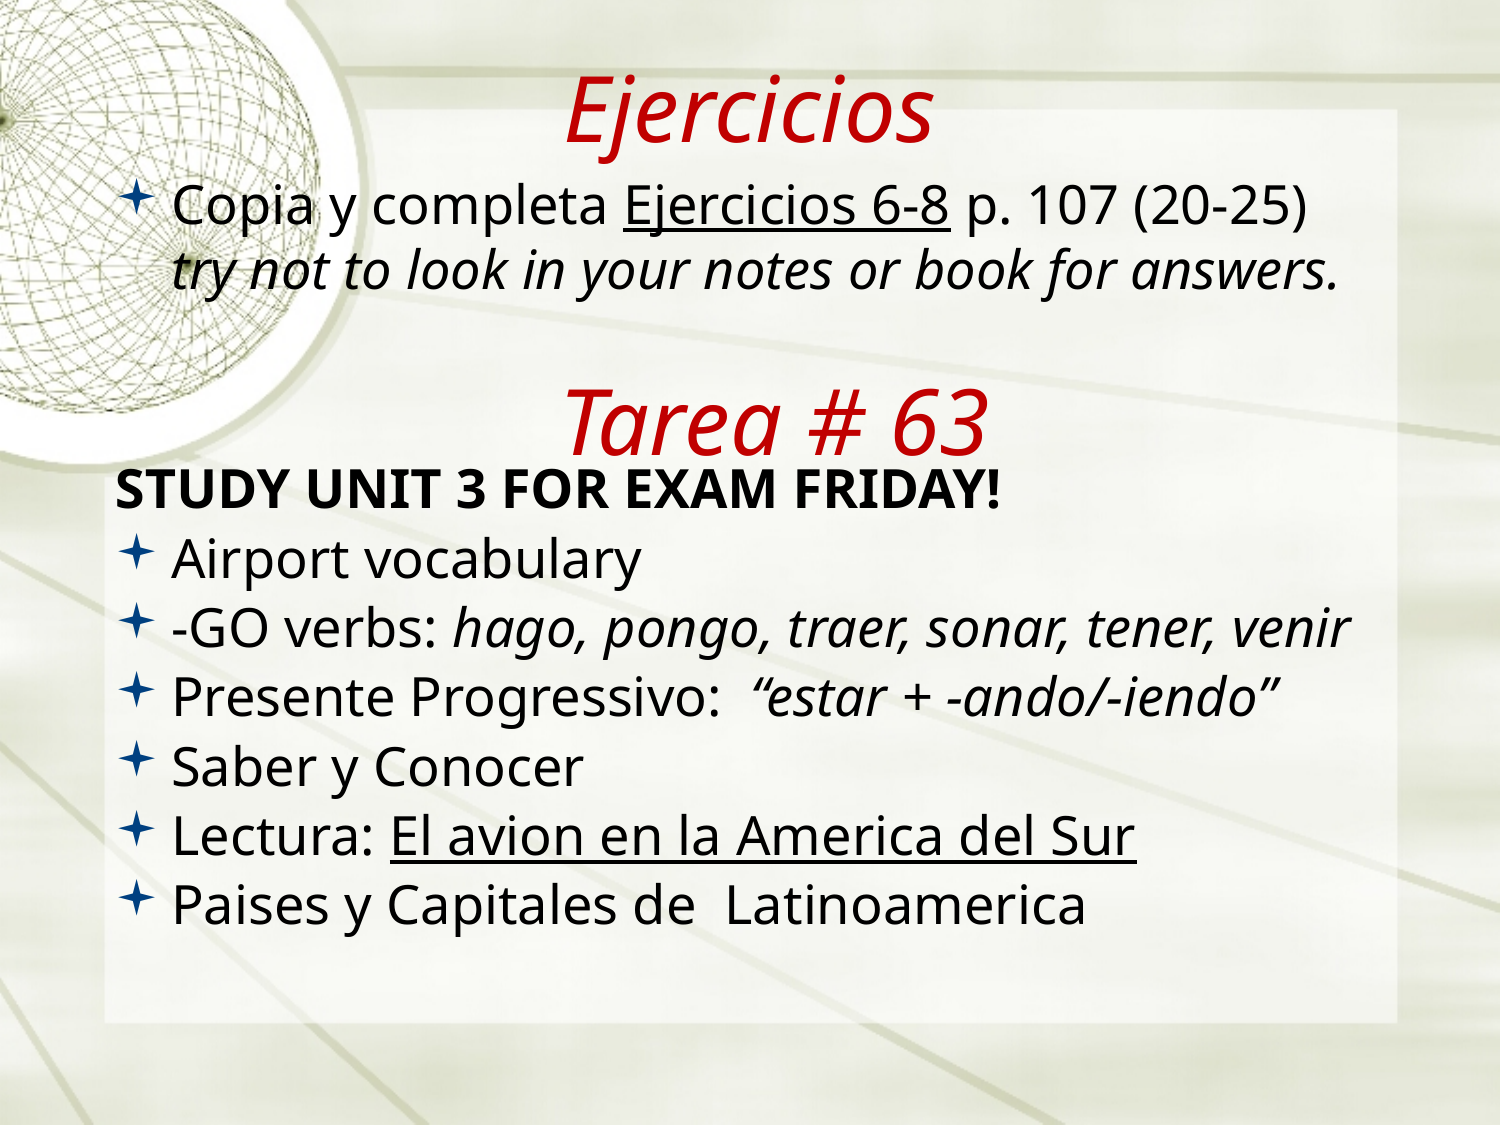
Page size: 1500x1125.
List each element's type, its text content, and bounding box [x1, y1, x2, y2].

picture [0, 0, 1500, 1125]
title Ejercicios [112, 12, 1388, 200]
text_box Tarea # 63 [137, 324, 1413, 513]
list Copia y completa Ejercicios 6-8 p. 107 (20-25) try not to look in your notes or book for answers. STUDY UNIT 3 FOR EXAM FRIDAY! Airport vocabulary -GO verbs: hago, pongo, traer, sonar, tener, venir Presente Progressivo: “estar + -ando/-iendo” Saber y Conocer Lectura: El avion en la America del Sur Paises y Capitales de Latinoamerica [99, 162, 1375, 1050]
